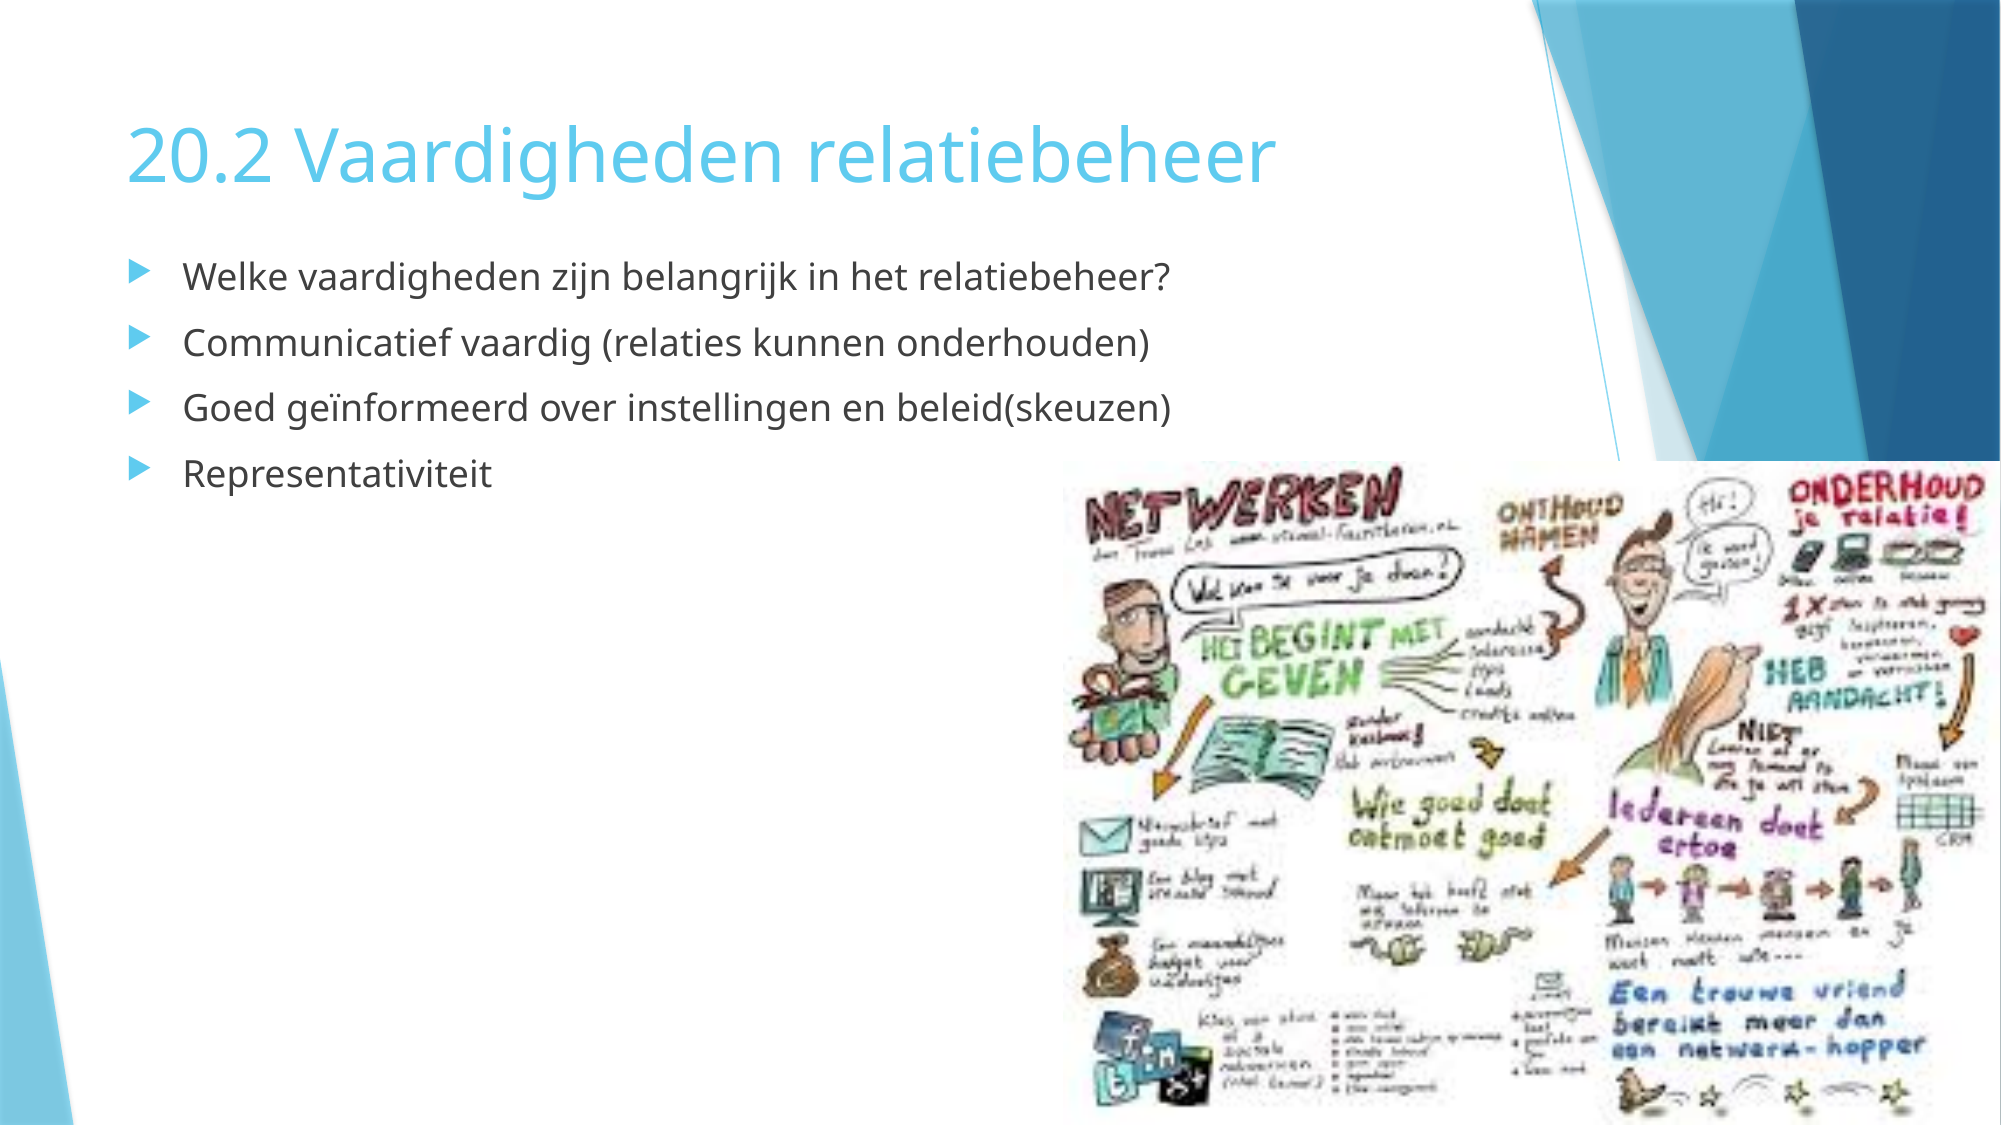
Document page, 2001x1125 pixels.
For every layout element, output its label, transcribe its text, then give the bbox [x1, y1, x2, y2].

title 20.2 Vaardigheden relatiebeheer [111, 99, 1522, 245]
picture [1062, 461, 2000, 1125]
list Welke vaardigheden zijn belangrijk in het relatiebeheer? Communicatief vaardig (relaties kunnen onderhouden) Goed geïnformeerd over instellingen en beleid(skeuzen) Representativiteit [111, 245, 1522, 882]
